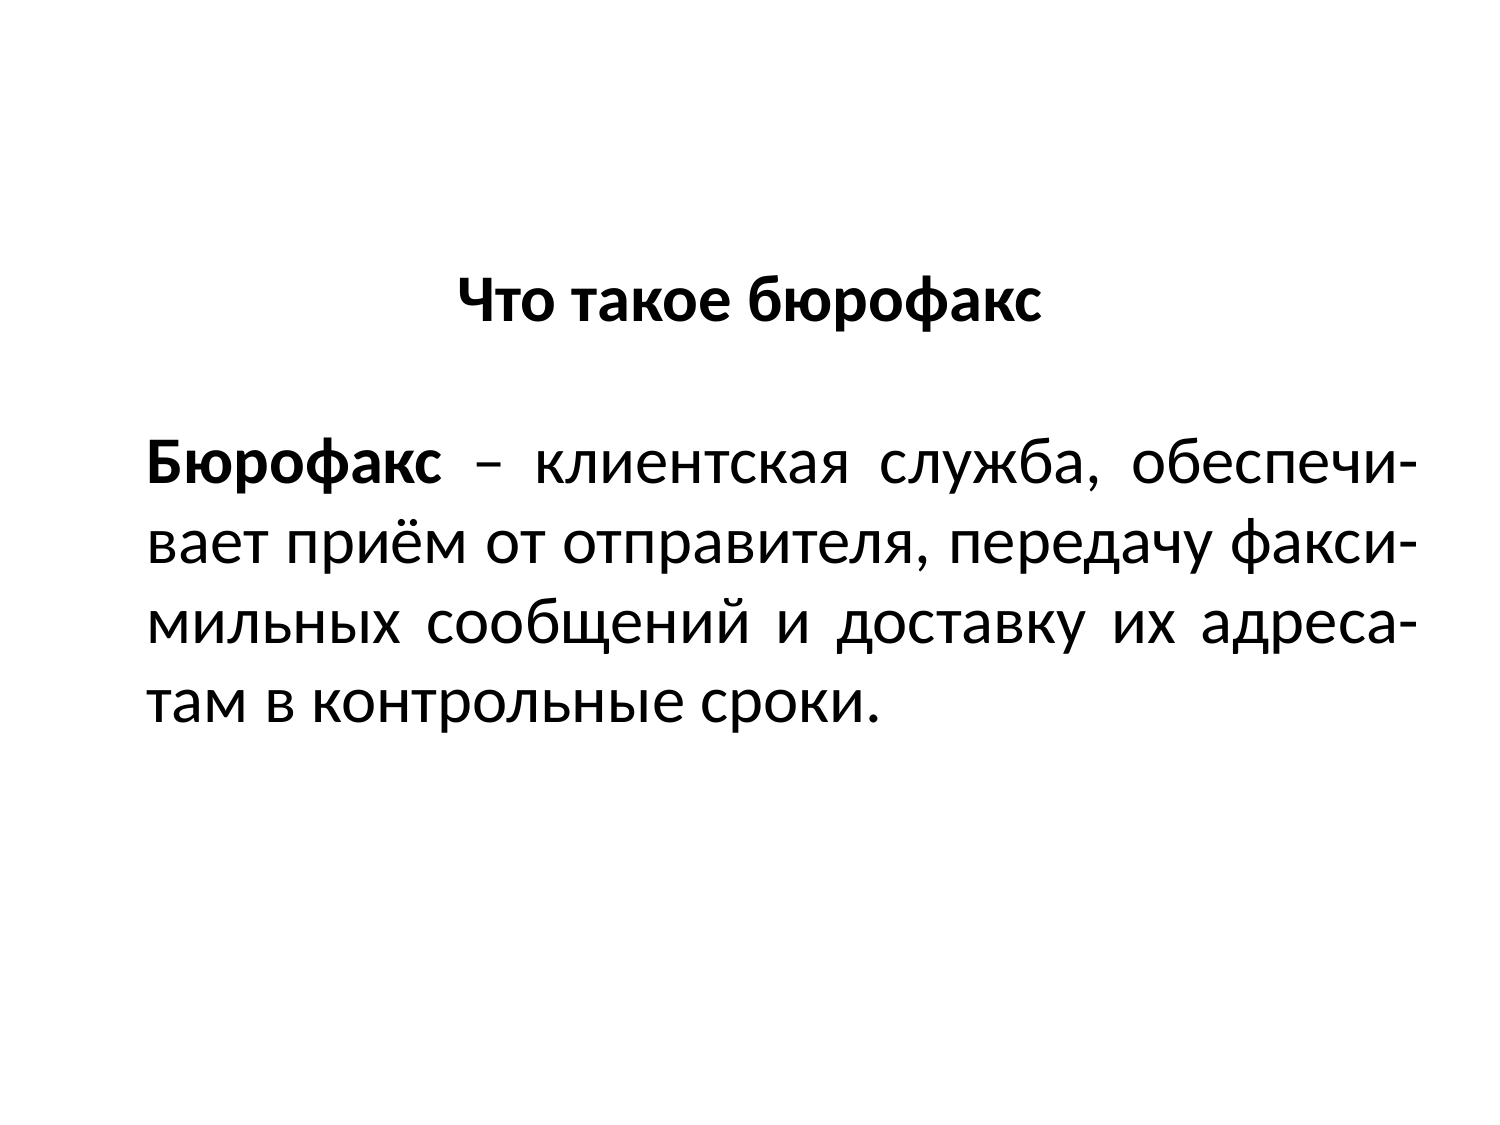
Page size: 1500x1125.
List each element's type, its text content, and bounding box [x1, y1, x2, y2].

title Что такое бюрофакс [75, 45, 1425, 386]
list Бюрофакс – клиентская служба, обеспечи- вает приём от отправителя, передачу факси- мильных сообщений и доставку их адреса- там в контрольные сроки. [75, 408, 1436, 1005]
